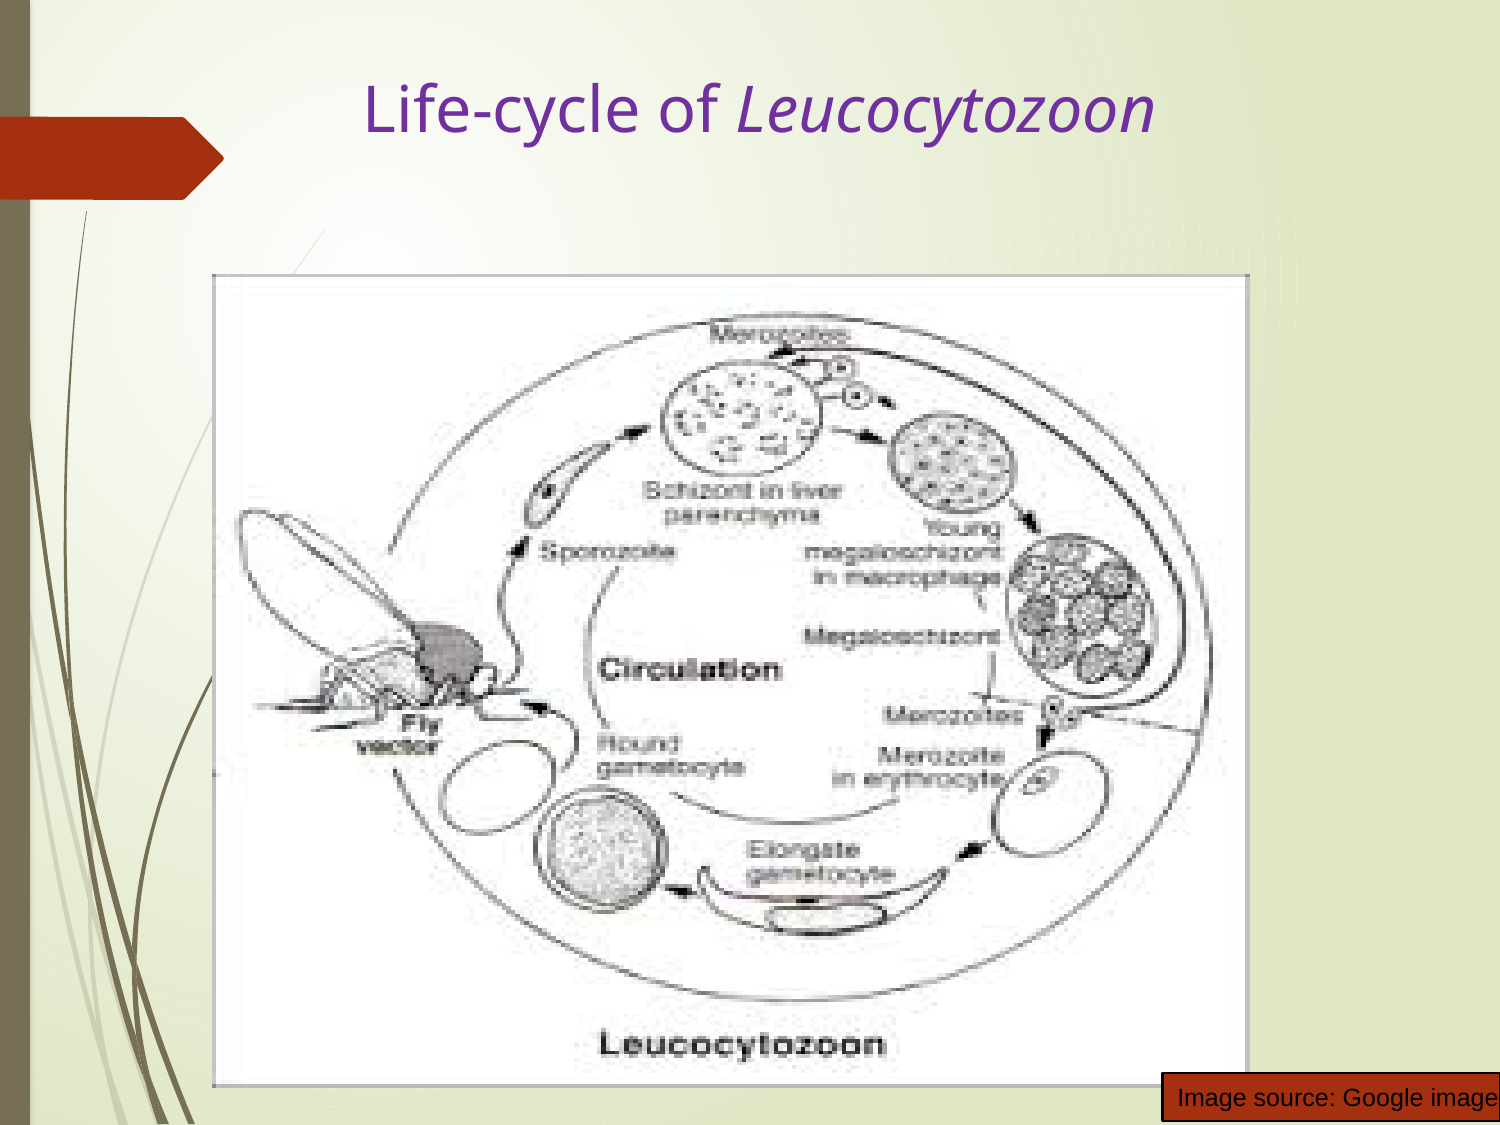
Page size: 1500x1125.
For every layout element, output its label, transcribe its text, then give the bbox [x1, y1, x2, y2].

title Life-cycle of Leucocytozoon [75, 50, 1425, 238]
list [212, 274, 1251, 1088]
text_box Image source: Google image [1162, 1072, 1500, 1121]
